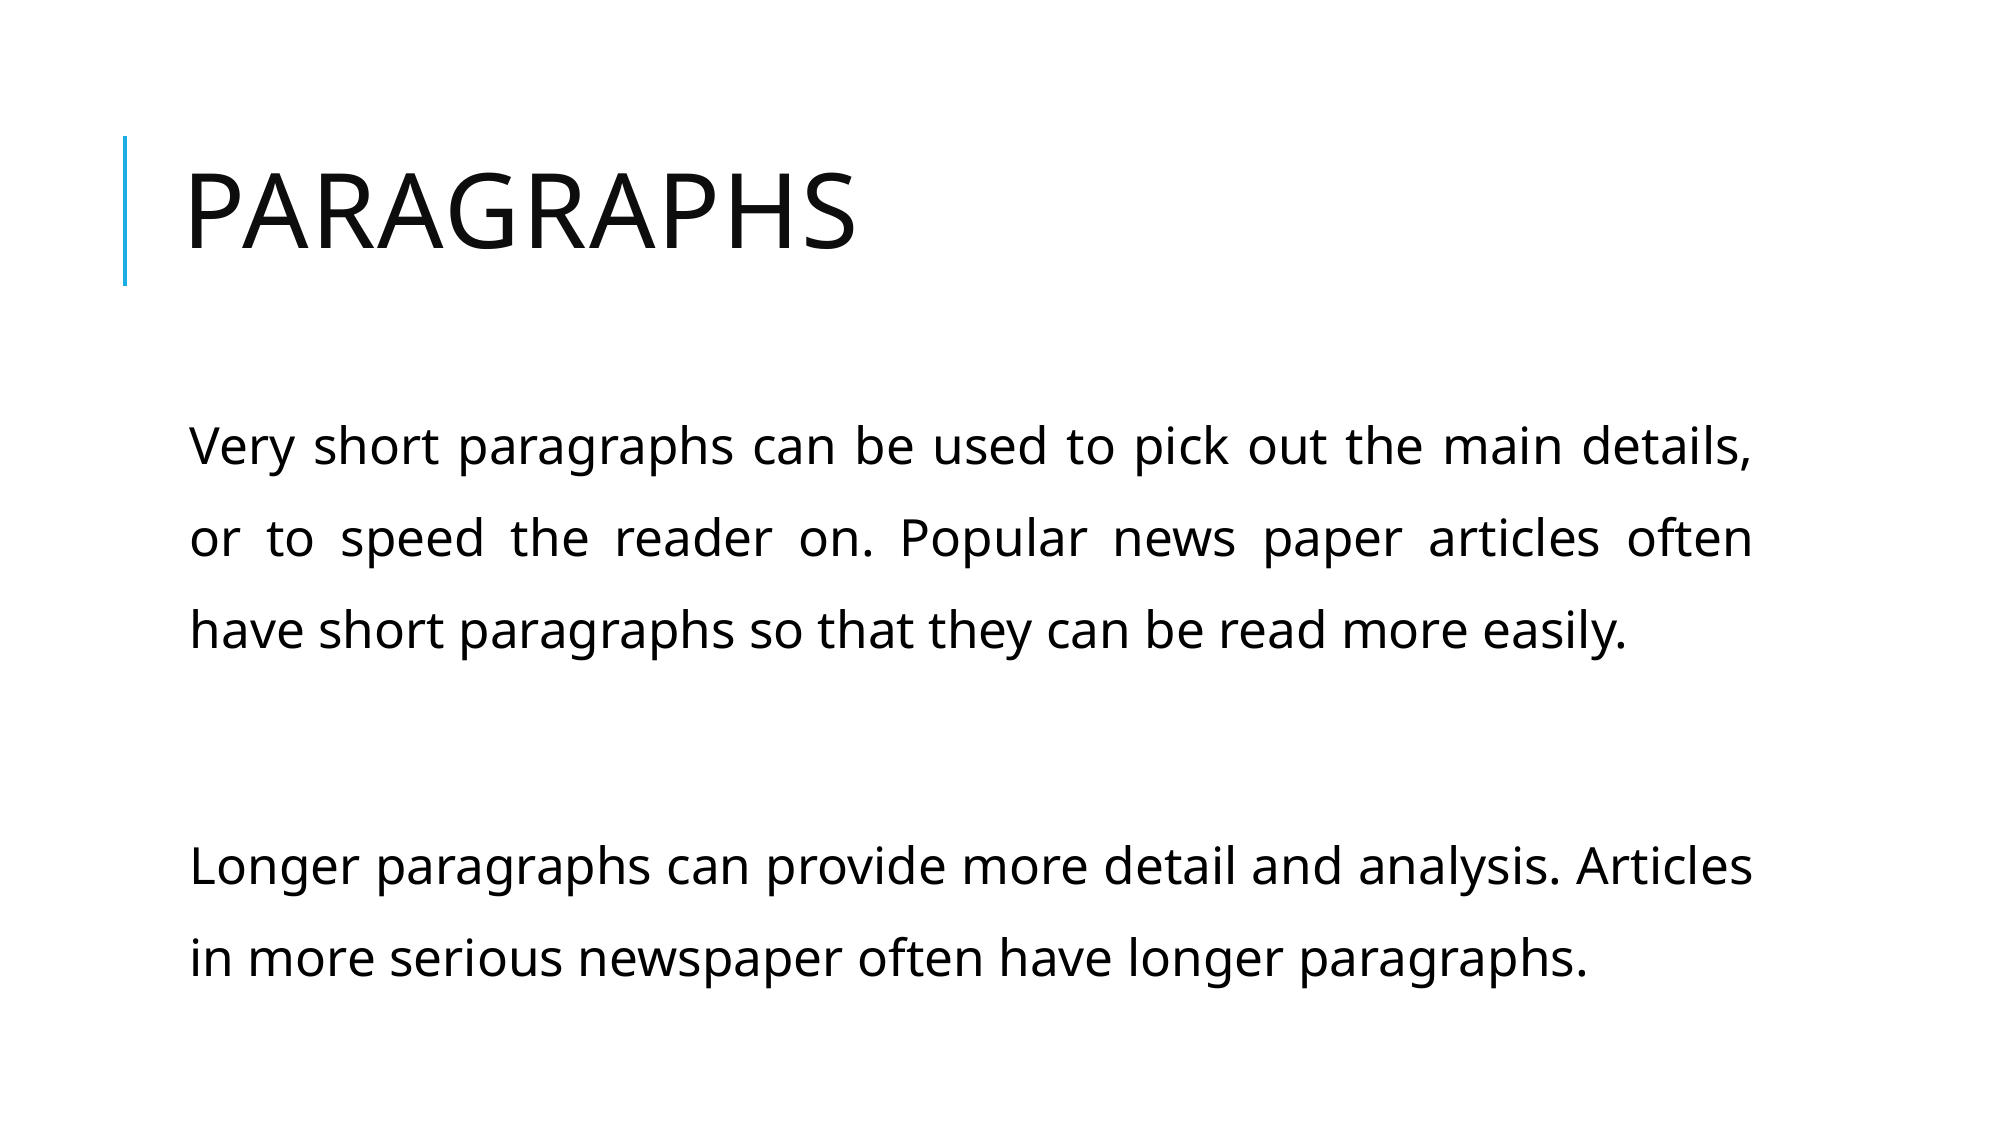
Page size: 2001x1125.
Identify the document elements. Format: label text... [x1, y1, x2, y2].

title Paragraphs [168, 96, 1763, 342]
list Very short paragraphs can be used to pick out the main details, or to speed the reader on. Popular news paper articles often have short paragraphs so that they can be read more easily. Longer paragraphs can provide more detail and analysis. Articles in more serious newspaper often have longer paragraphs. [168, 375, 1763, 1035]
